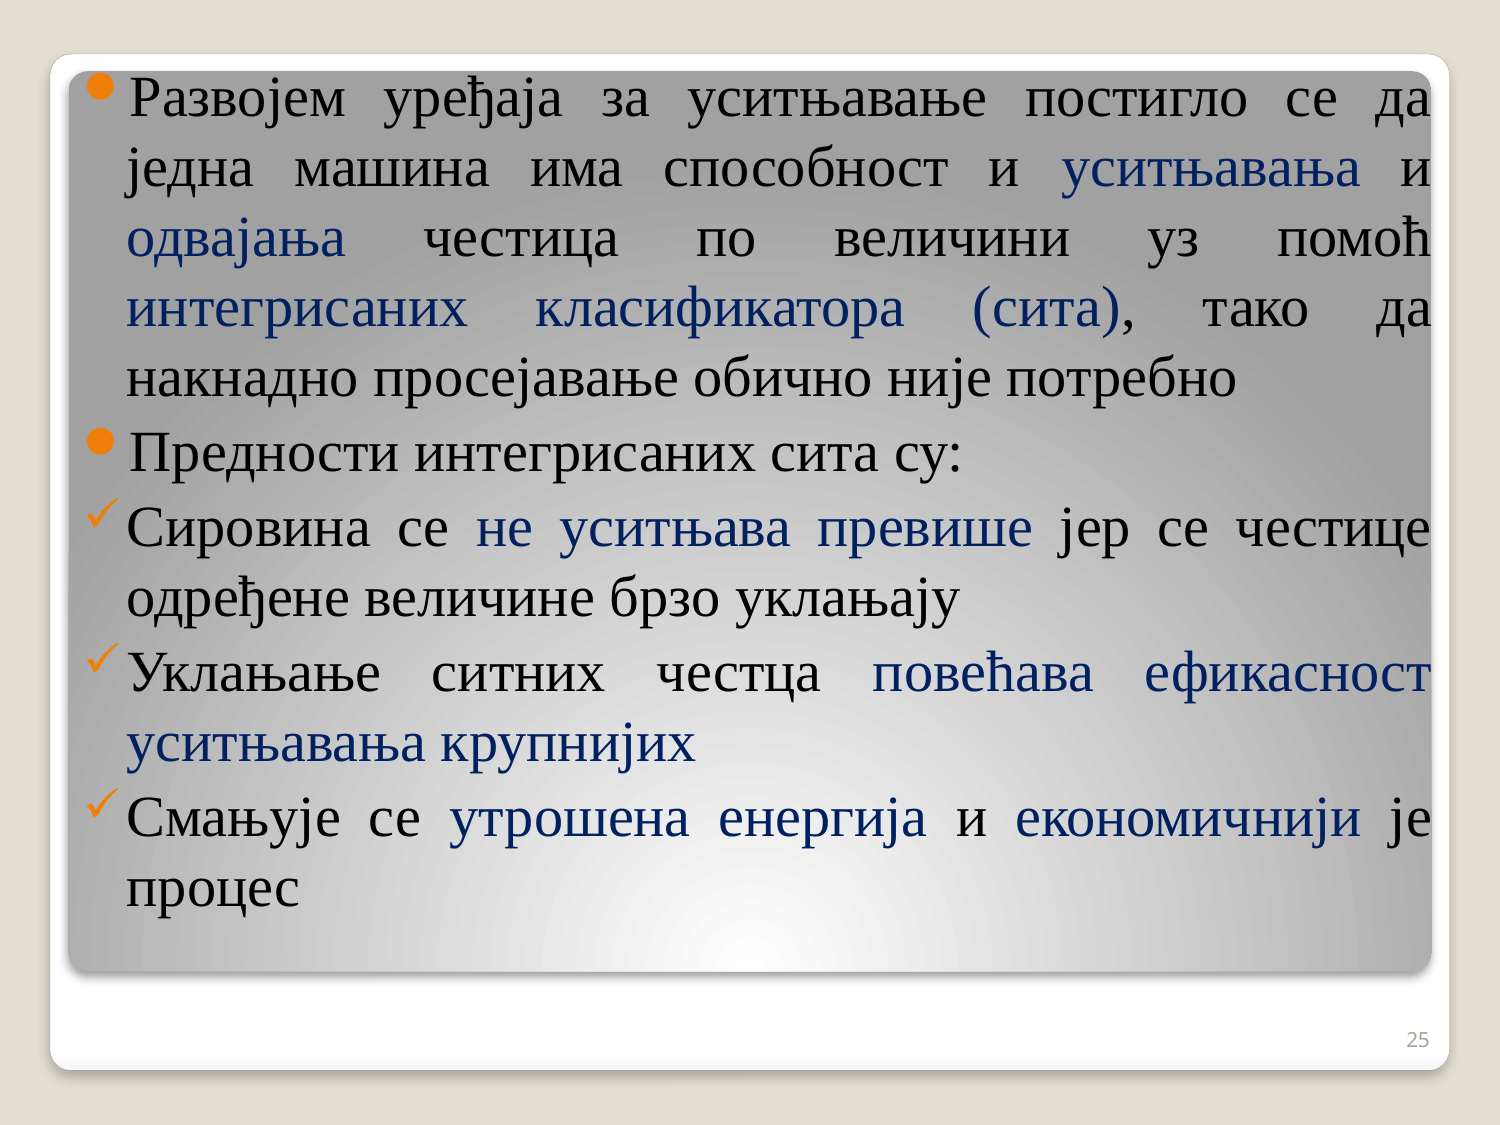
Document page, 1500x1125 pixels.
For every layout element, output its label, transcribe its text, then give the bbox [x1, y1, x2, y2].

slide_number 25 [1369, 1002, 1445, 1063]
list Развојем уређаја за уситњавање постигло се да једна машина има способност и уситњавања и одвајања честица по величини уз помоћ интегрисаних класификатора (сита), тако да накнадно просејавање обично није потребно Предности интегрисаних сита су: Сировина се не уситњава превише јер се честице одређене величине брзо уклањају Уклањање ситних честца повећава ефикасност уситњавања крупнијих Смањује се утрошена енергија и економичнији је процес [53, 42, 1447, 1071]
